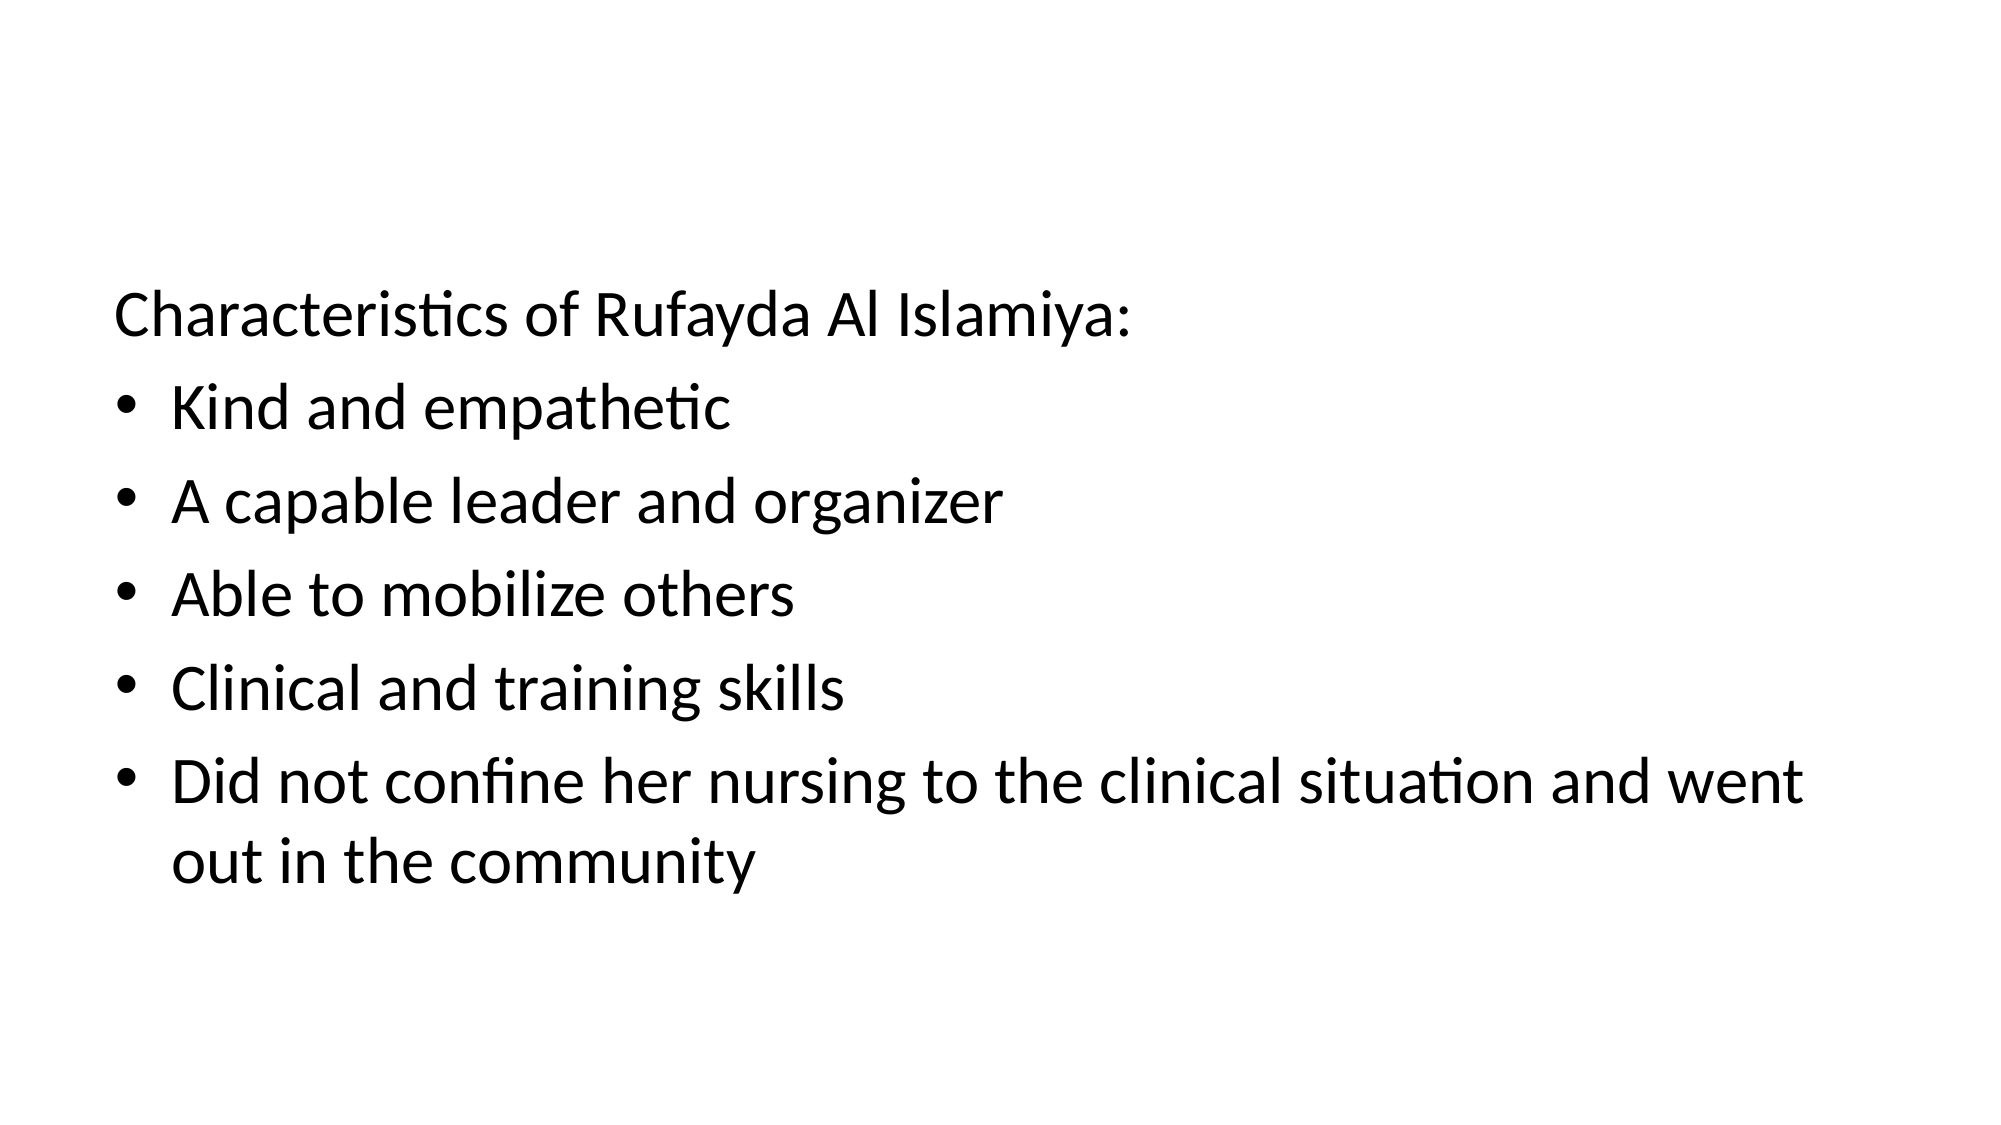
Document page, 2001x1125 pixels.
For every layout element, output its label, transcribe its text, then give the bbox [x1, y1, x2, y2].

list Characteristics of Rufayda Al Islamiya: Kind and empathetic A capable leader and organizer Able to mobilize others Clinical and training skills Did not confine her nursing to the clinical situation and went out in the community [99, 262, 1900, 1005]
